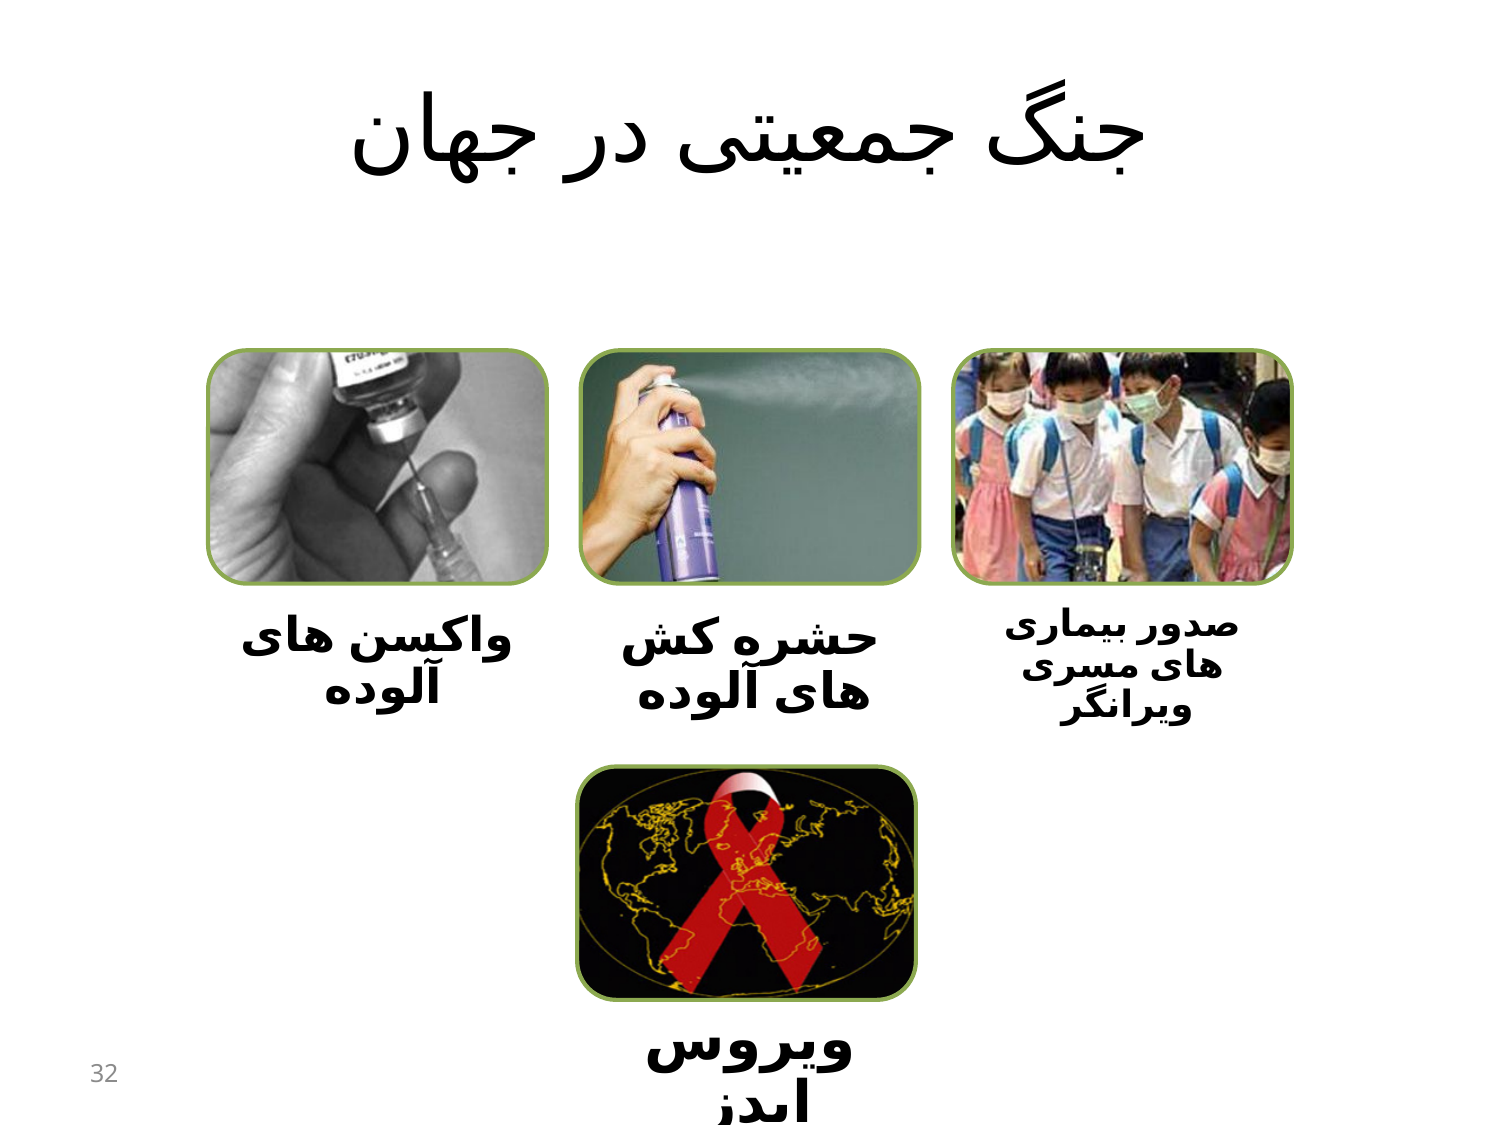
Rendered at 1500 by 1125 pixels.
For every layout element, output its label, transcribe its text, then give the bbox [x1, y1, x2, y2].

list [74, 349, 1426, 1103]
title جنگ جمعیتی در جهان [75, 45, 1425, 233]
